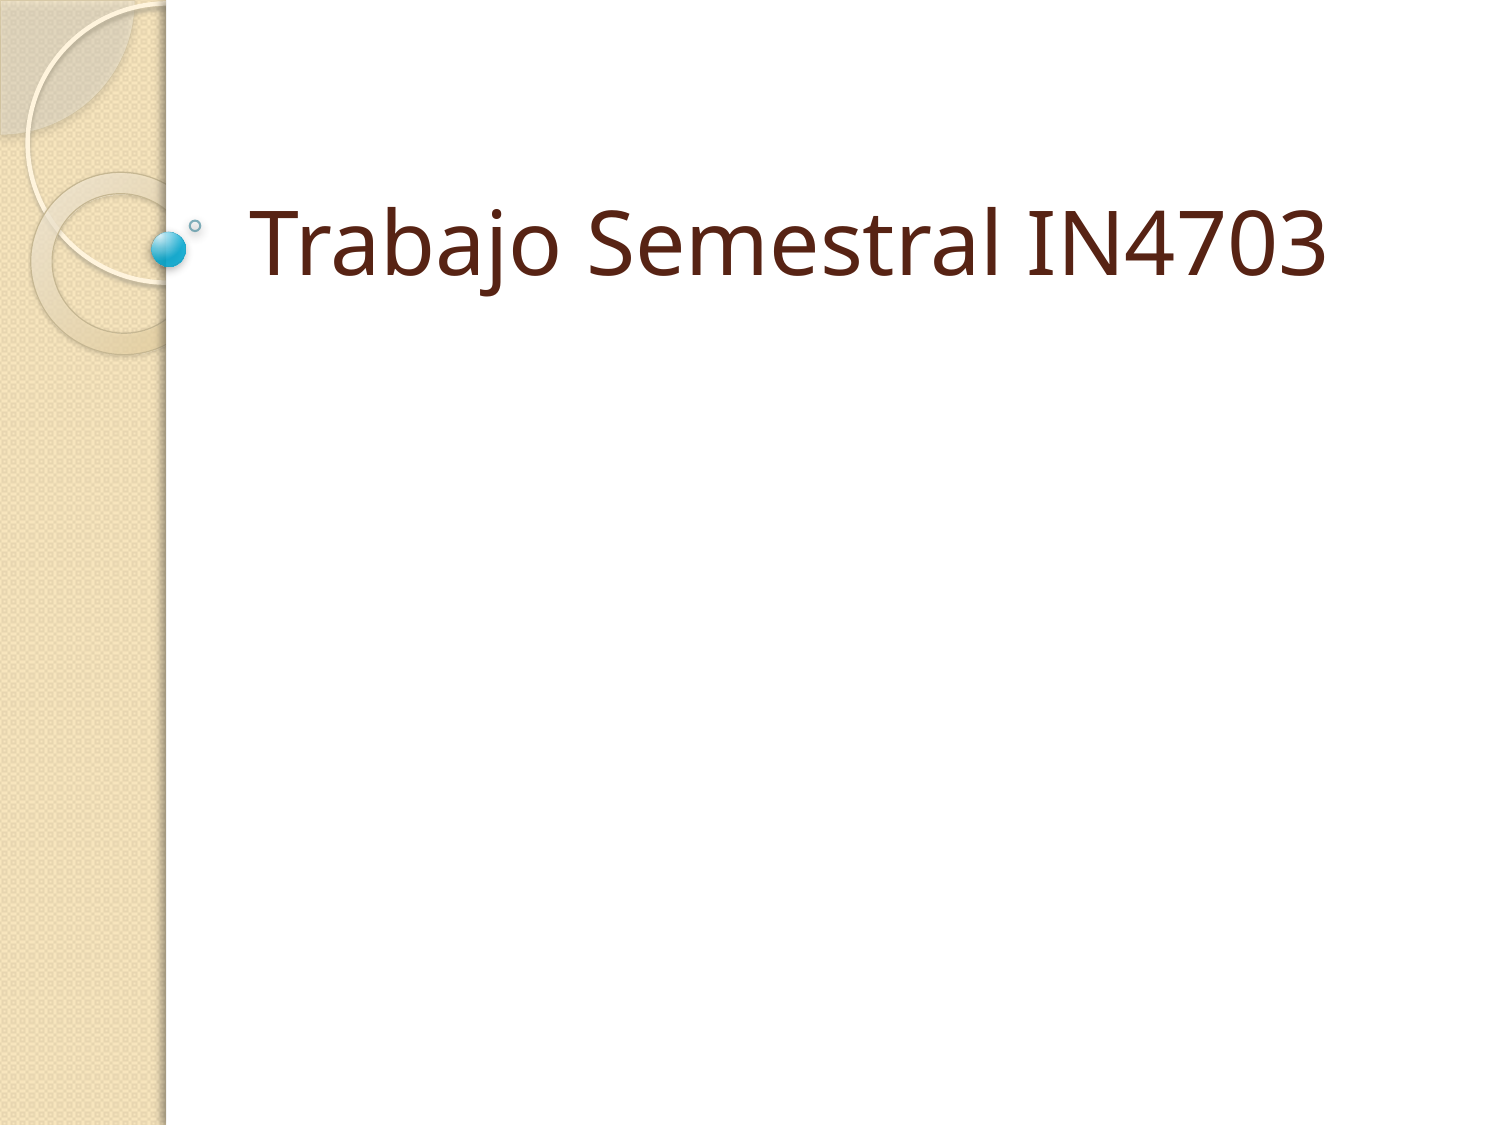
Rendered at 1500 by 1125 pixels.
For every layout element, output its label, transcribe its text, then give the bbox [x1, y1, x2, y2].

title Trabajo Semestral IN4703 [234, 59, 1450, 301]
